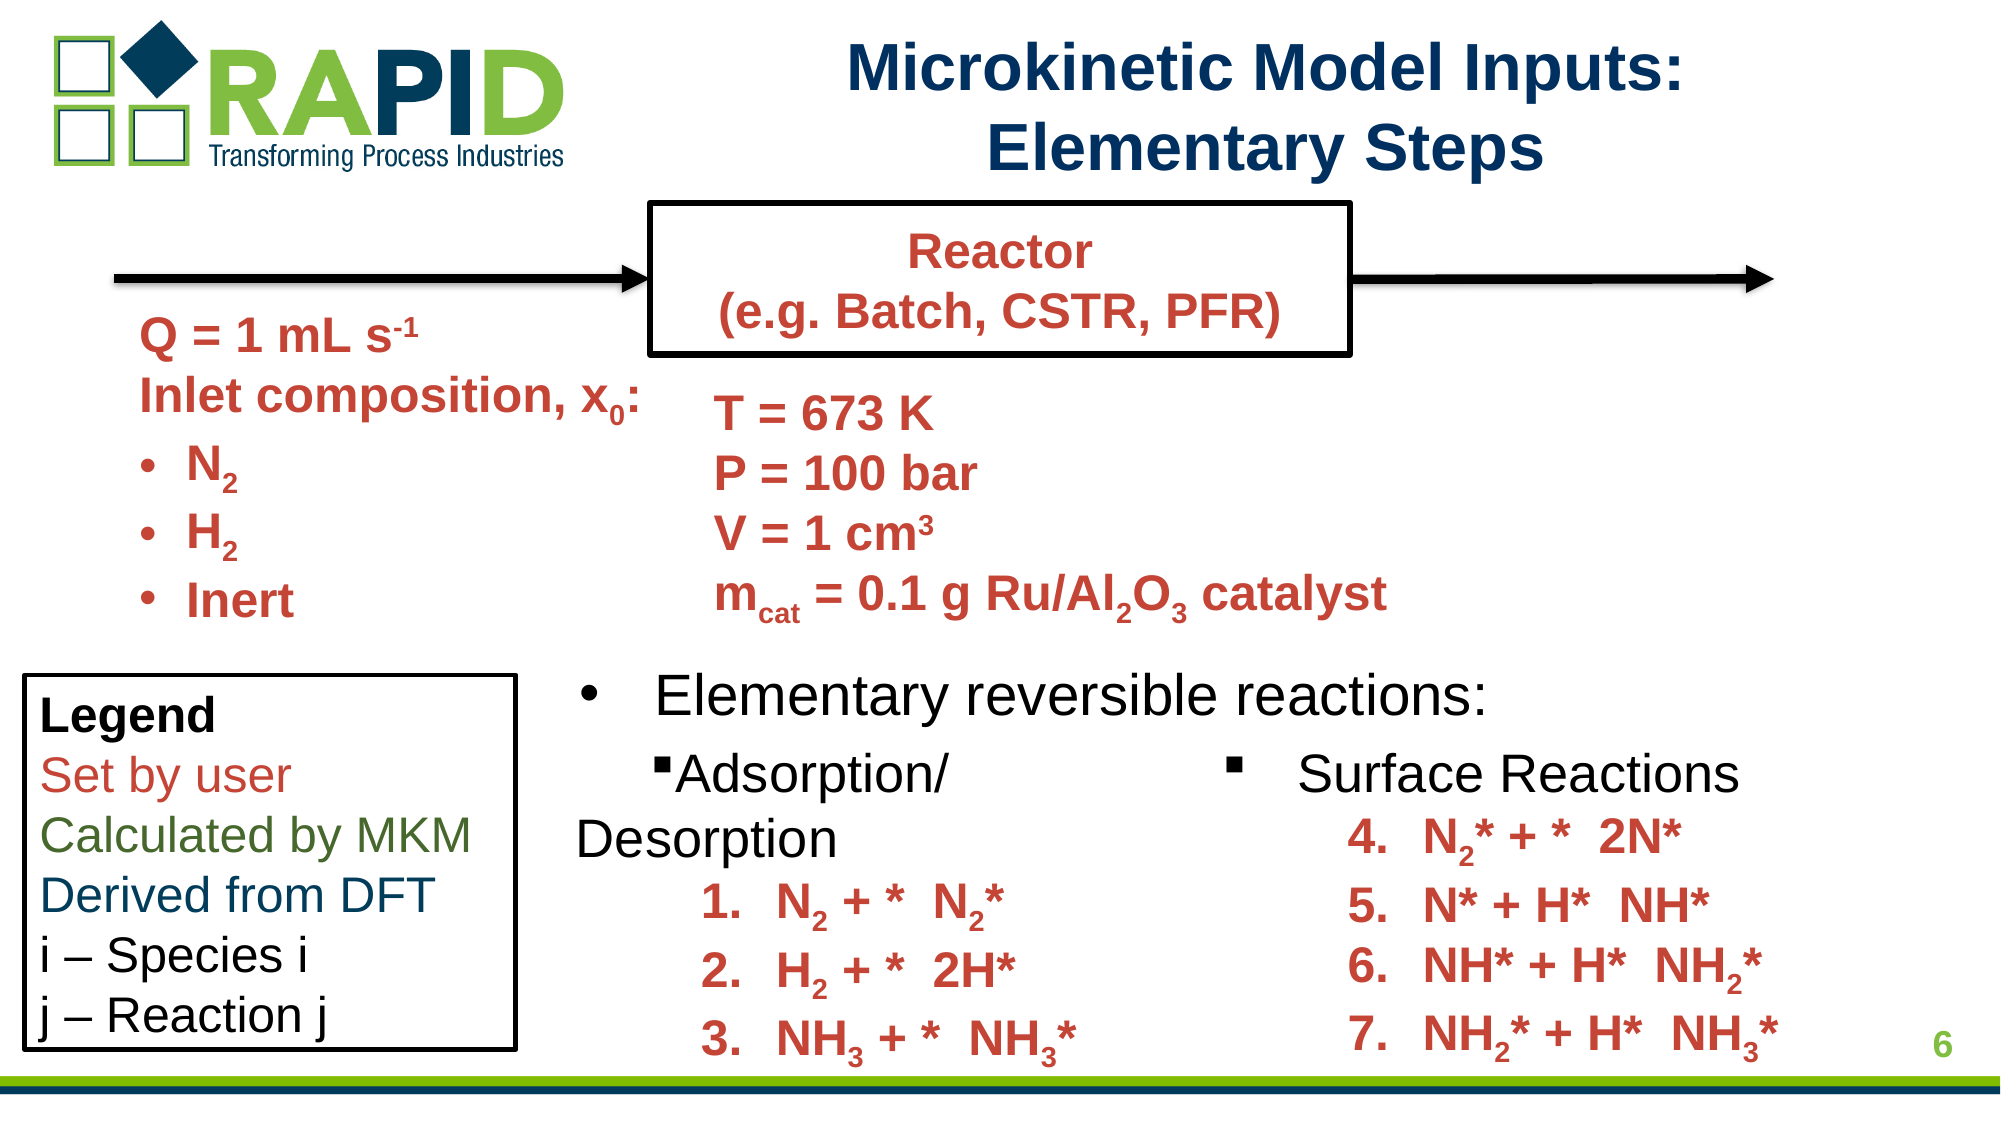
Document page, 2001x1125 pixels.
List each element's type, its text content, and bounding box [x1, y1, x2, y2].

title Microkinetic Model Inputs: Elementary Steps [632, 10, 1900, 198]
text_box T = 673 K P = 100 bar V = 1 cm3 mcat = 0.1 g Ru/Al2O3 catalyst [698, 373, 1426, 637]
list Elementary reversible reactions: [564, 650, 1819, 735]
text_box Reactor (e.g. Batch, CSTR, PFR) [648, 201, 1352, 357]
picture [0, 0, 2001, 1125]
text_box Q = 1 mL s-1 Inlet composition, x0: N2 H2 Inert [124, 295, 661, 635]
text_box Legend Set by user Calculated by MKM Derived from DFT i – Species i j – Reaction j [24, 674, 516, 1050]
